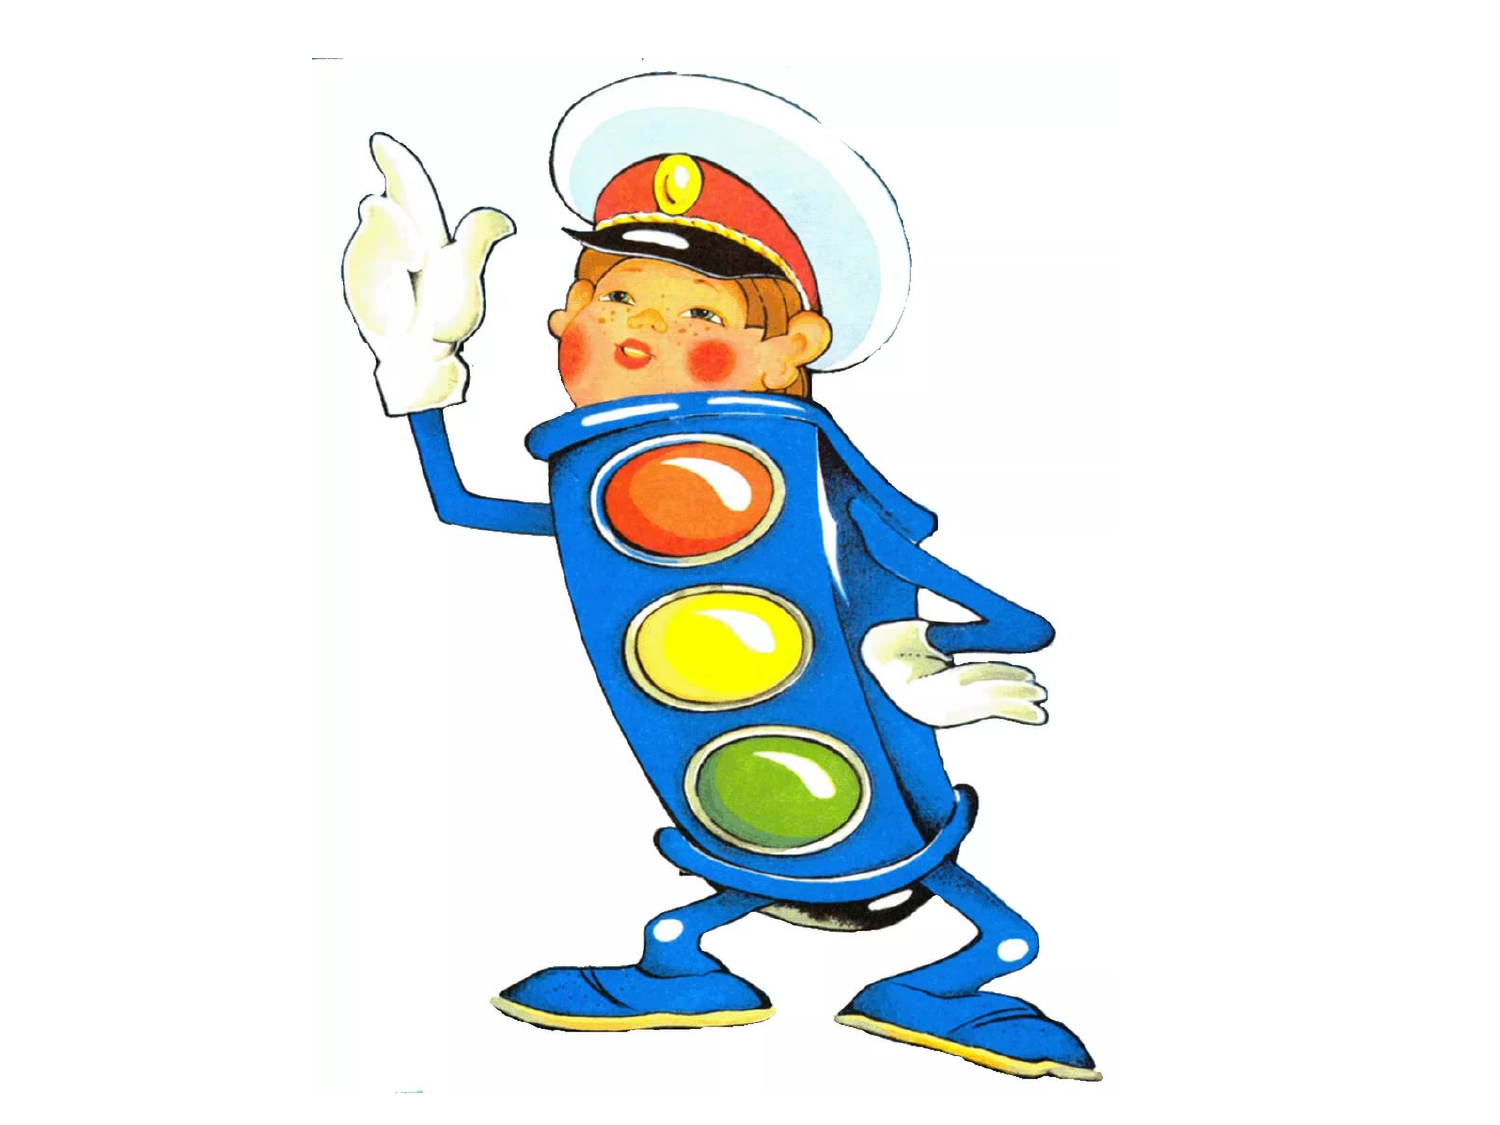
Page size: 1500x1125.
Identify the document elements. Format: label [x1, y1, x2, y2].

list [312, 58, 1117, 1095]
